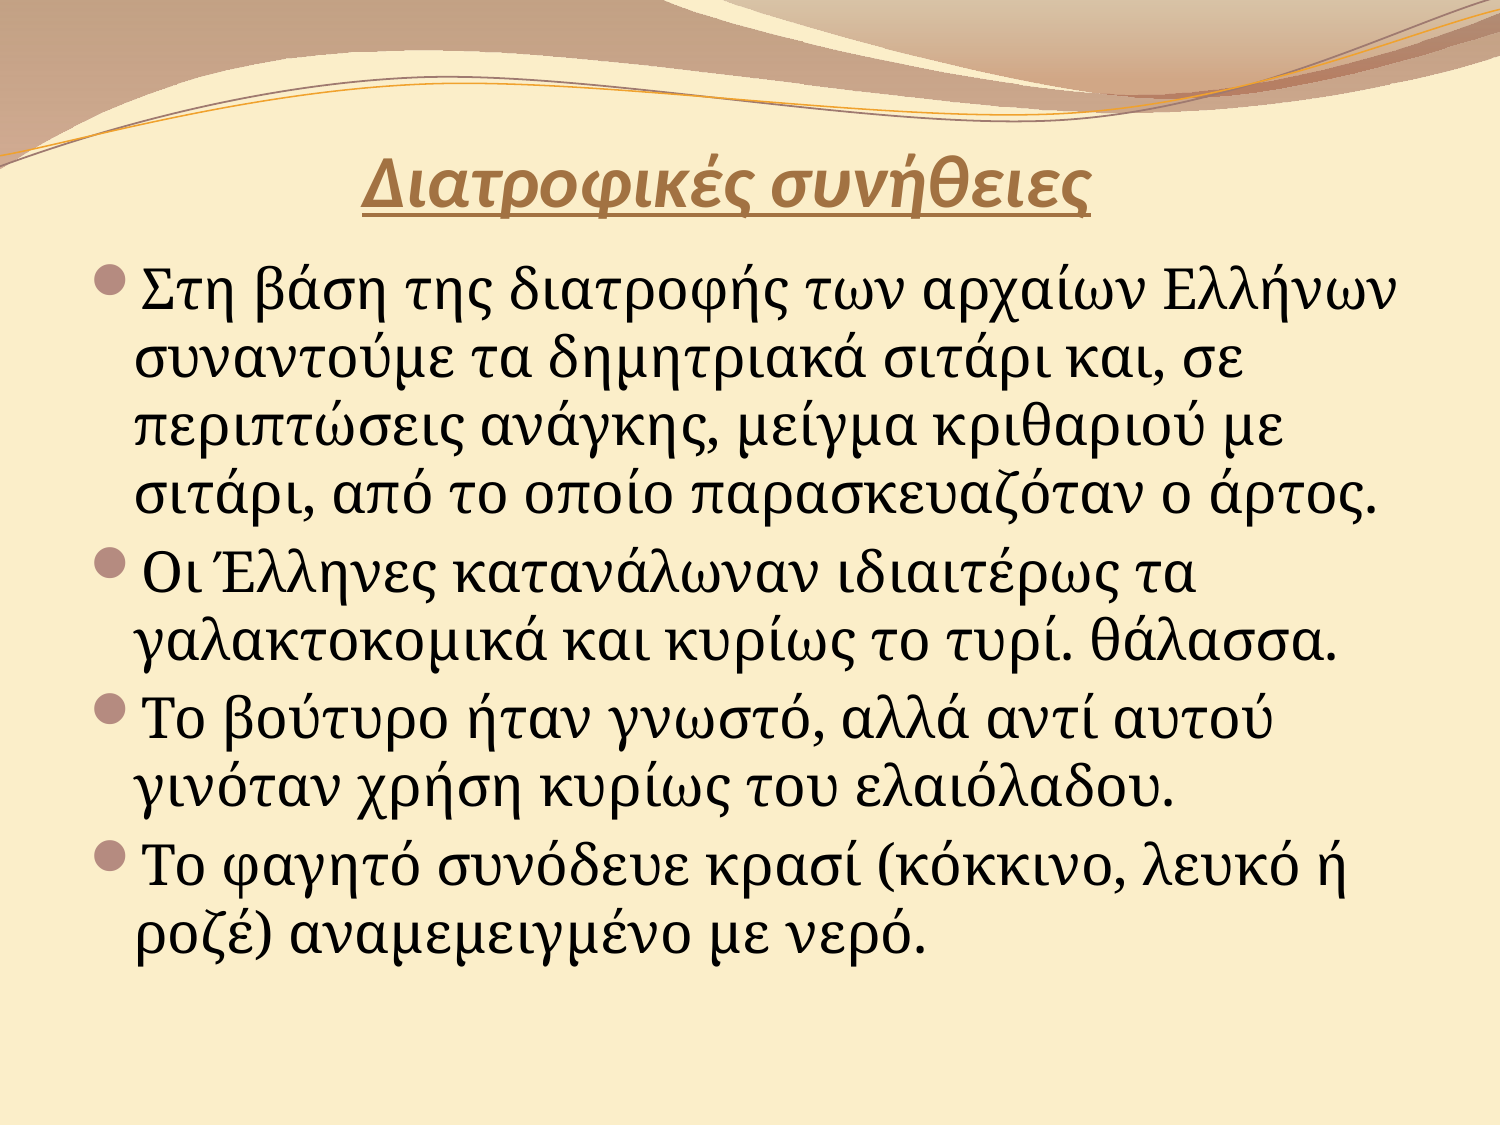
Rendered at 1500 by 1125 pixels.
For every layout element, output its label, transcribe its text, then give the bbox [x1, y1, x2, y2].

title Διατροφικές συνήθειες [175, 46, 1278, 223]
list Στη βάση της διατροφής των αρχαίων Ελλήνων συναντούμε τα δημητριακά σιτάρι και, σε περιπτώσεις ανάγκης, μείγμα κριθαριού με σιτάρι, από το οποίο παρασκευαζόταν ο άρτος. Οι Έλληνες κατανάλωναν ιδιαιτέρως τα γαλακτοκομικά και κυρίως το τυρί. θάλασσα. Το βούτυρο ήταν γνωστό, αλλά αντί αυτού γινόταν χρήση κυρίως του ελαιόλαδου. Το φαγητό συνόδευε κρασί (κόκκινο, λευκό ή ροζέ) αναμεμειγμένο με νερό. [75, 246, 1425, 1032]
